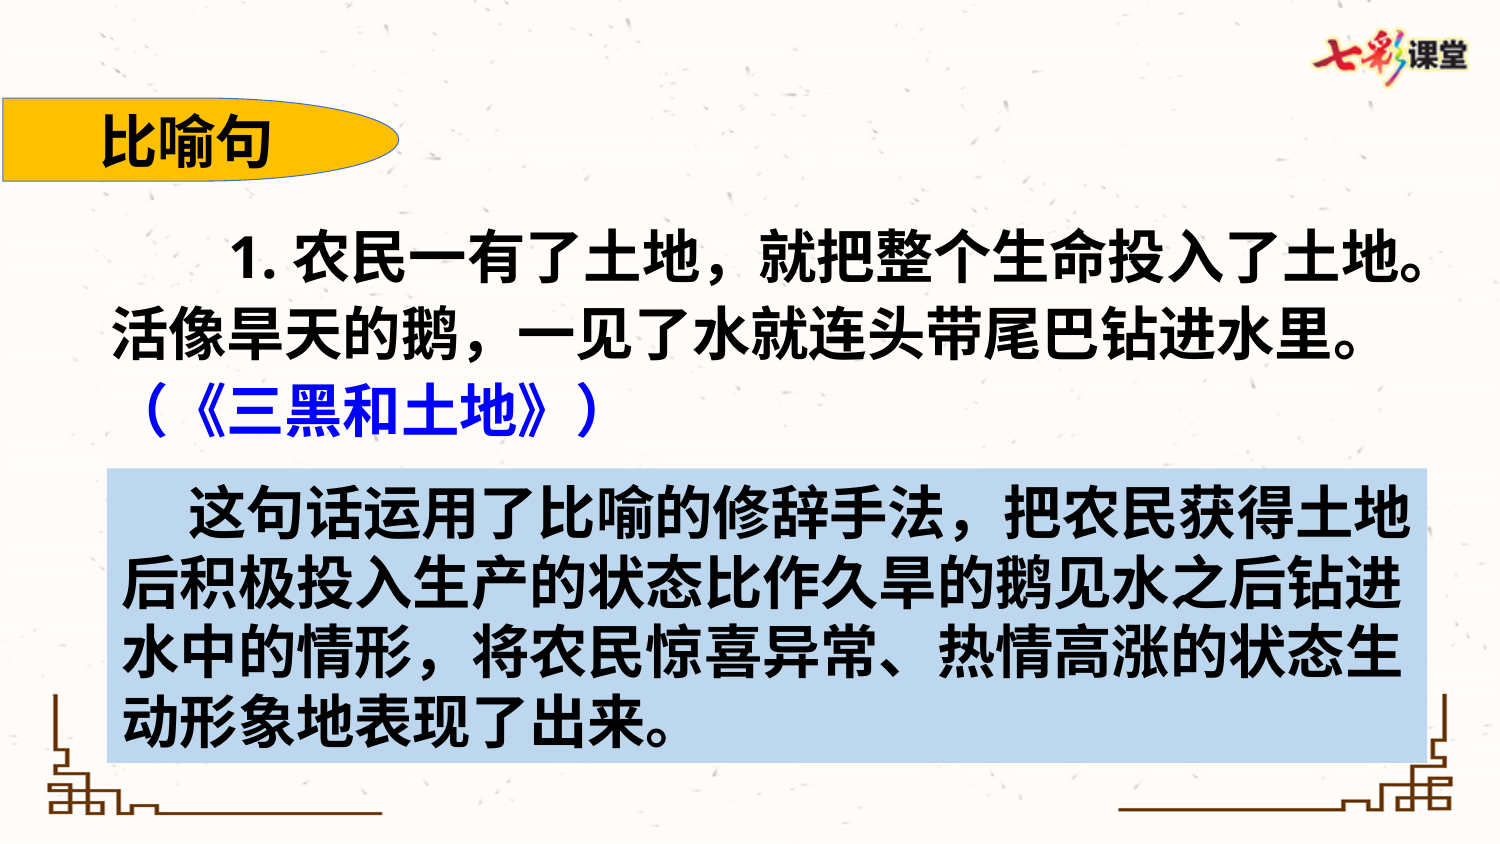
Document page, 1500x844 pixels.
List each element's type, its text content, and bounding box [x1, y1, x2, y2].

text_box 1.农民一有了土地，就把整个生命投入了土地。活像旱天的鹅，一见了水就连头带尾巴钻进水里。（《三黑和土地》） [95, 205, 1443, 452]
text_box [2, 98, 399, 182]
picture [0, 0, 1500, 844]
text_box 这句话运用了比喻的修辞手法，把农民获得土地后积极投入生产的状态比作久旱的鹅见水之后钻进水中的情形，将农民惊喜异常、热情高涨的状态生动形象地表现了出来。 [106, 468, 1428, 763]
